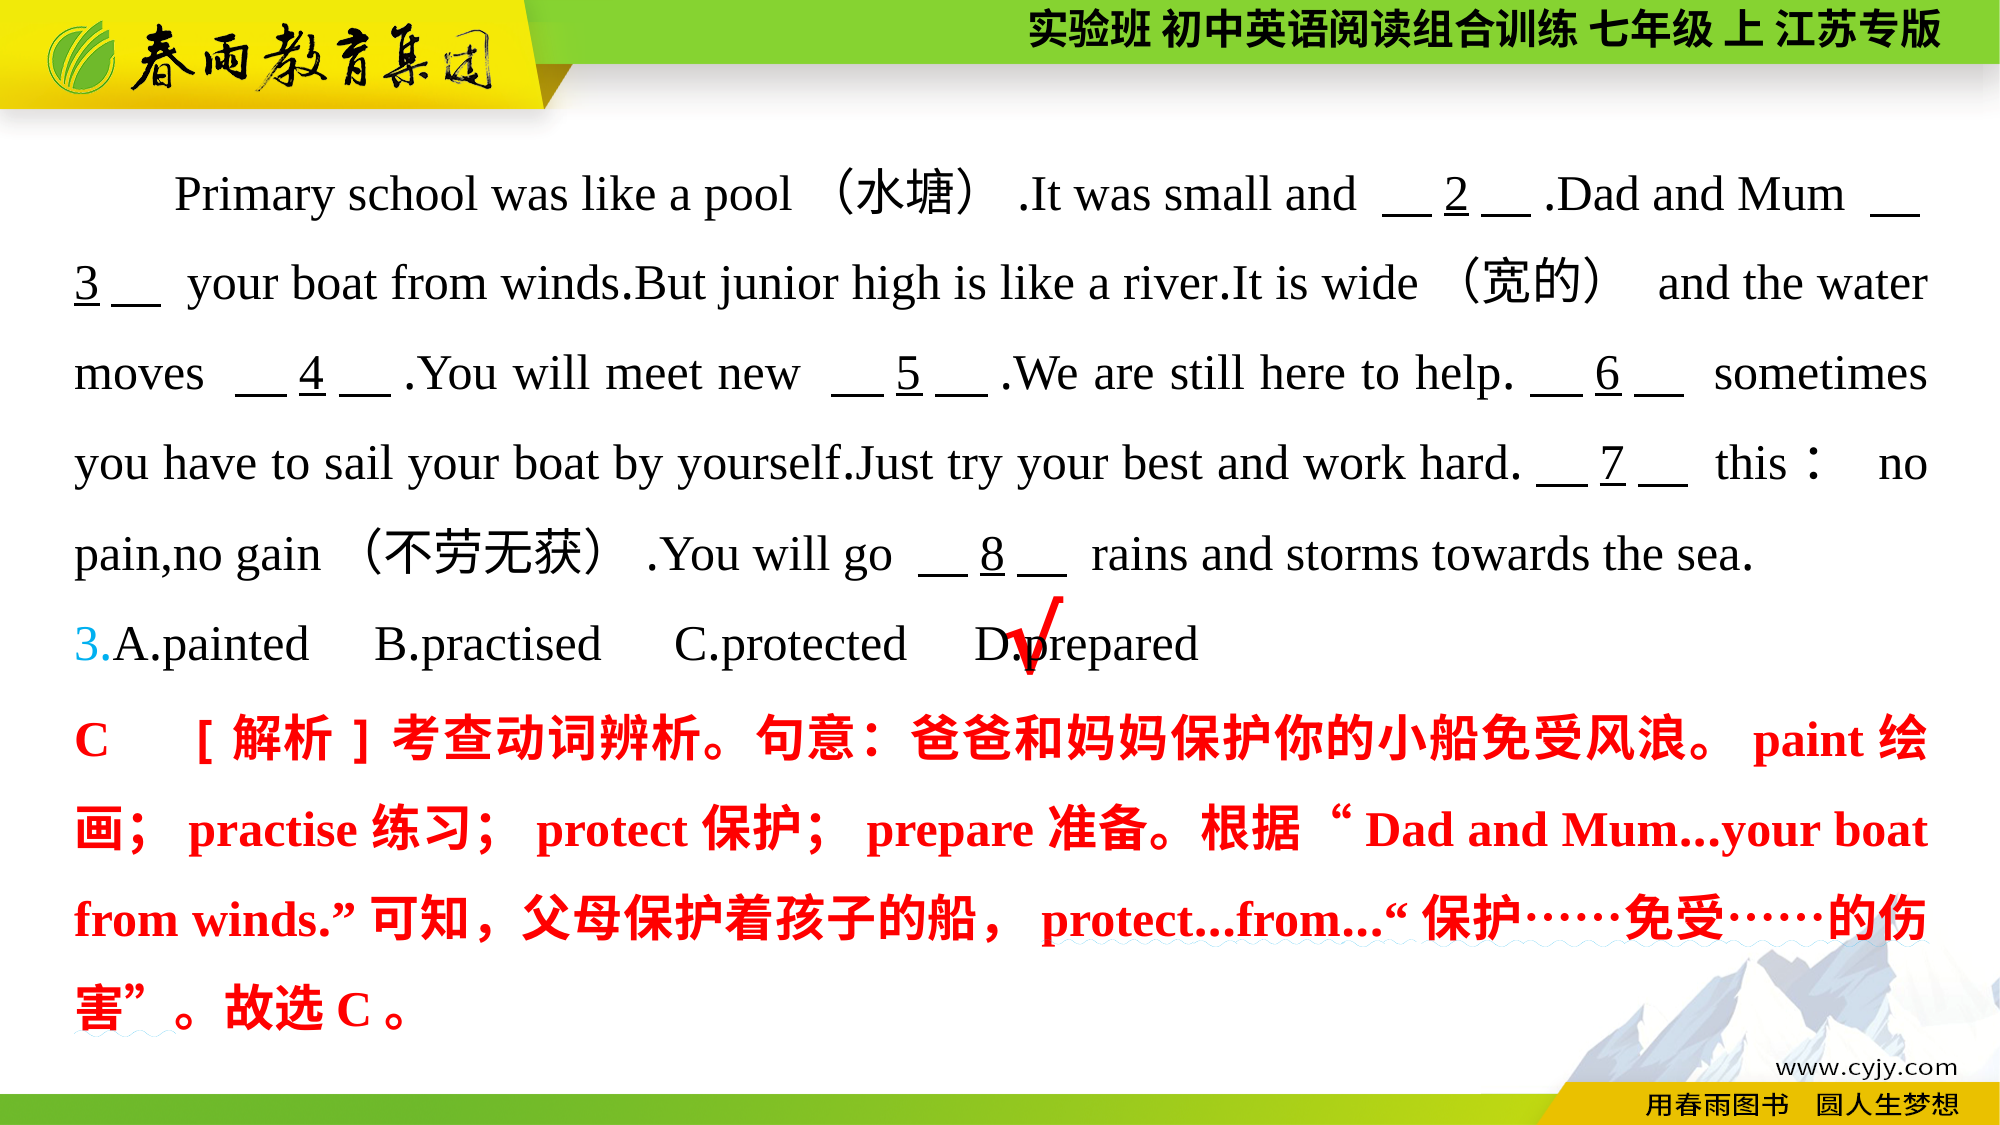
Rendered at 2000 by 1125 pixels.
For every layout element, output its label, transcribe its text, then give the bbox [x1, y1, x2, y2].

text_box C [解析]考查动词辨析。句意：爸爸和妈妈保护你的小船免受风浪。paint绘画；practise练习；protect保护；prepare准备。根据“Dad and Mum...your boat from winds.”可知，父母保护着孩子的船，protect...from...“保护……免受……的伤害”。故选C。 [59, 668, 1944, 1044]
list Primary school was like a pool（水塘）.It was small and 2 .Dad and Mum 3 your boat from winds.But junior high is like a river.It is wide（宽的） and the water moves 4 .You will meet new 5 .We are still here to help. 6 sometimes you have to sail your boat by yourself.Just try your best and work hard. 7 this： no pain,no gain（不劳无获）.You will go 8 rains and storms towards the sea. 3.A.painted B.practised C.protected D.prepared [59, 122, 1944, 668]
picture [0, 0, 2000, 1125]
